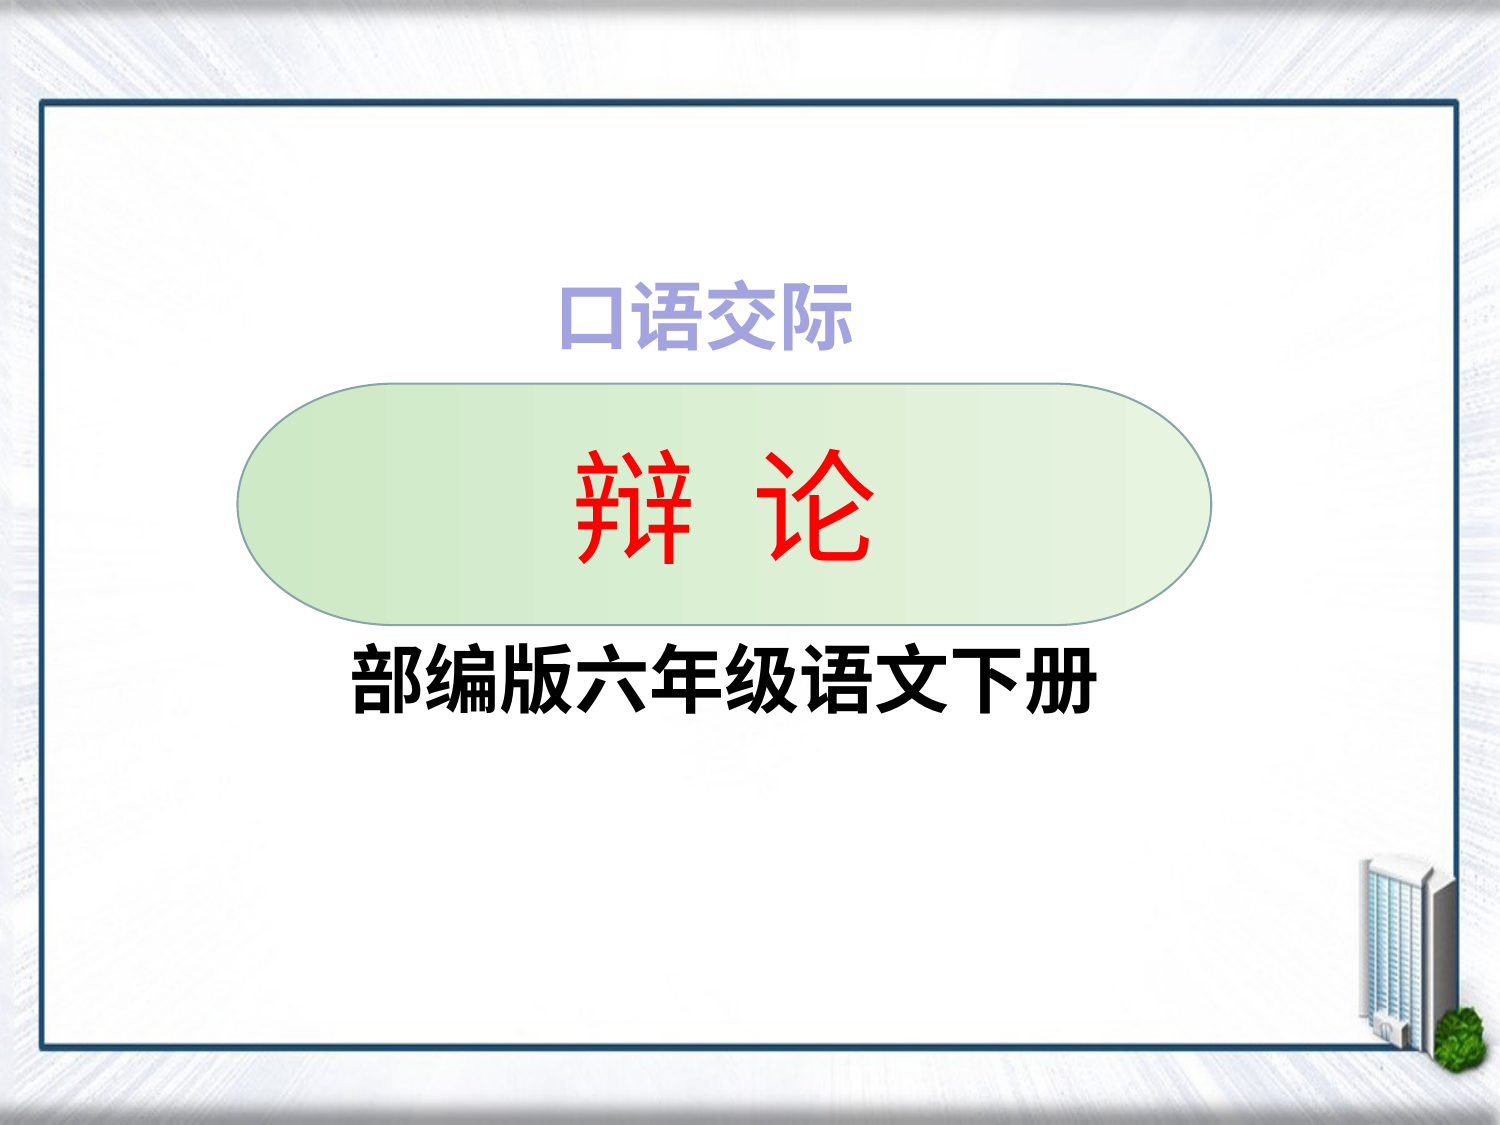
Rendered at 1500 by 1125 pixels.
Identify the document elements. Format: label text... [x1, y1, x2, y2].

text_box 辩 论 [236, 382, 1213, 625]
picture [0, 0, 1500, 1125]
text_box 部编版六年级语文下册 [334, 625, 1115, 730]
text_box 口语交际 [539, 262, 870, 367]
